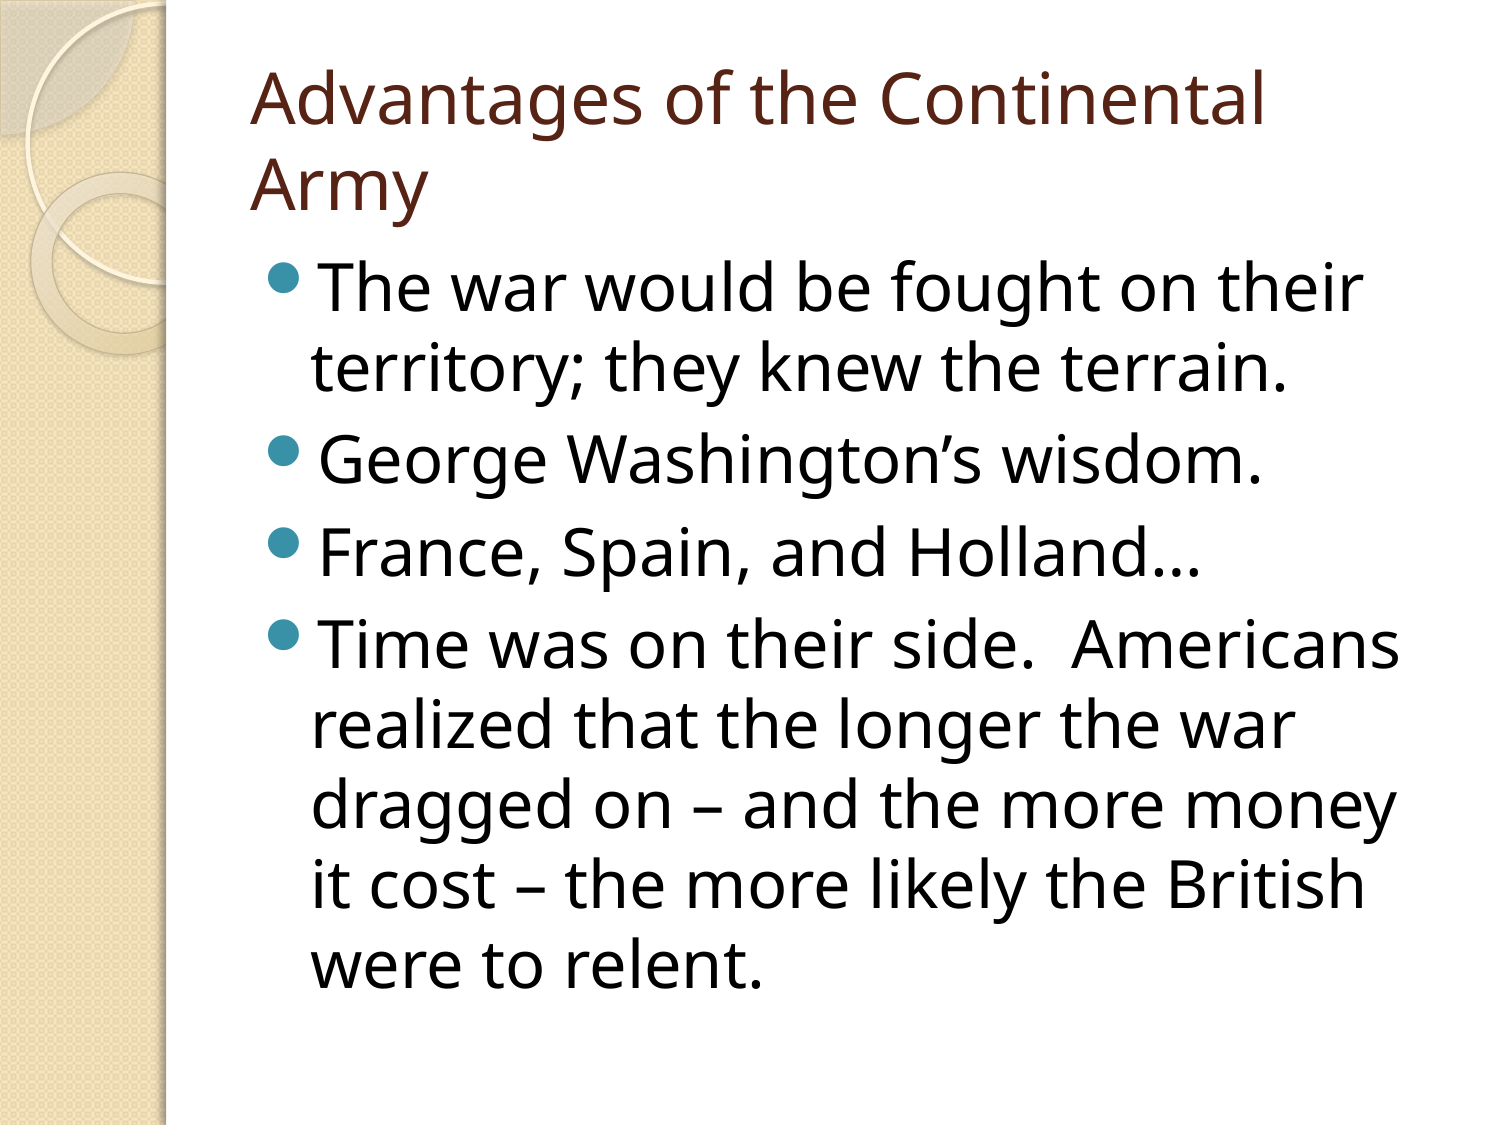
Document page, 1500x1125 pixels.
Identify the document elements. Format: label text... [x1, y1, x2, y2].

title Advantages of the Continental Army [235, 45, 1466, 233]
list The war would be fought on their territory; they knew the terrain. George Washington’s wisdom. France, Spain, and Holland… Time was on their side. Americans realized that the longer the war dragged on – and the more money it cost – the more likely the British were to relent. [235, 237, 1466, 1025]
